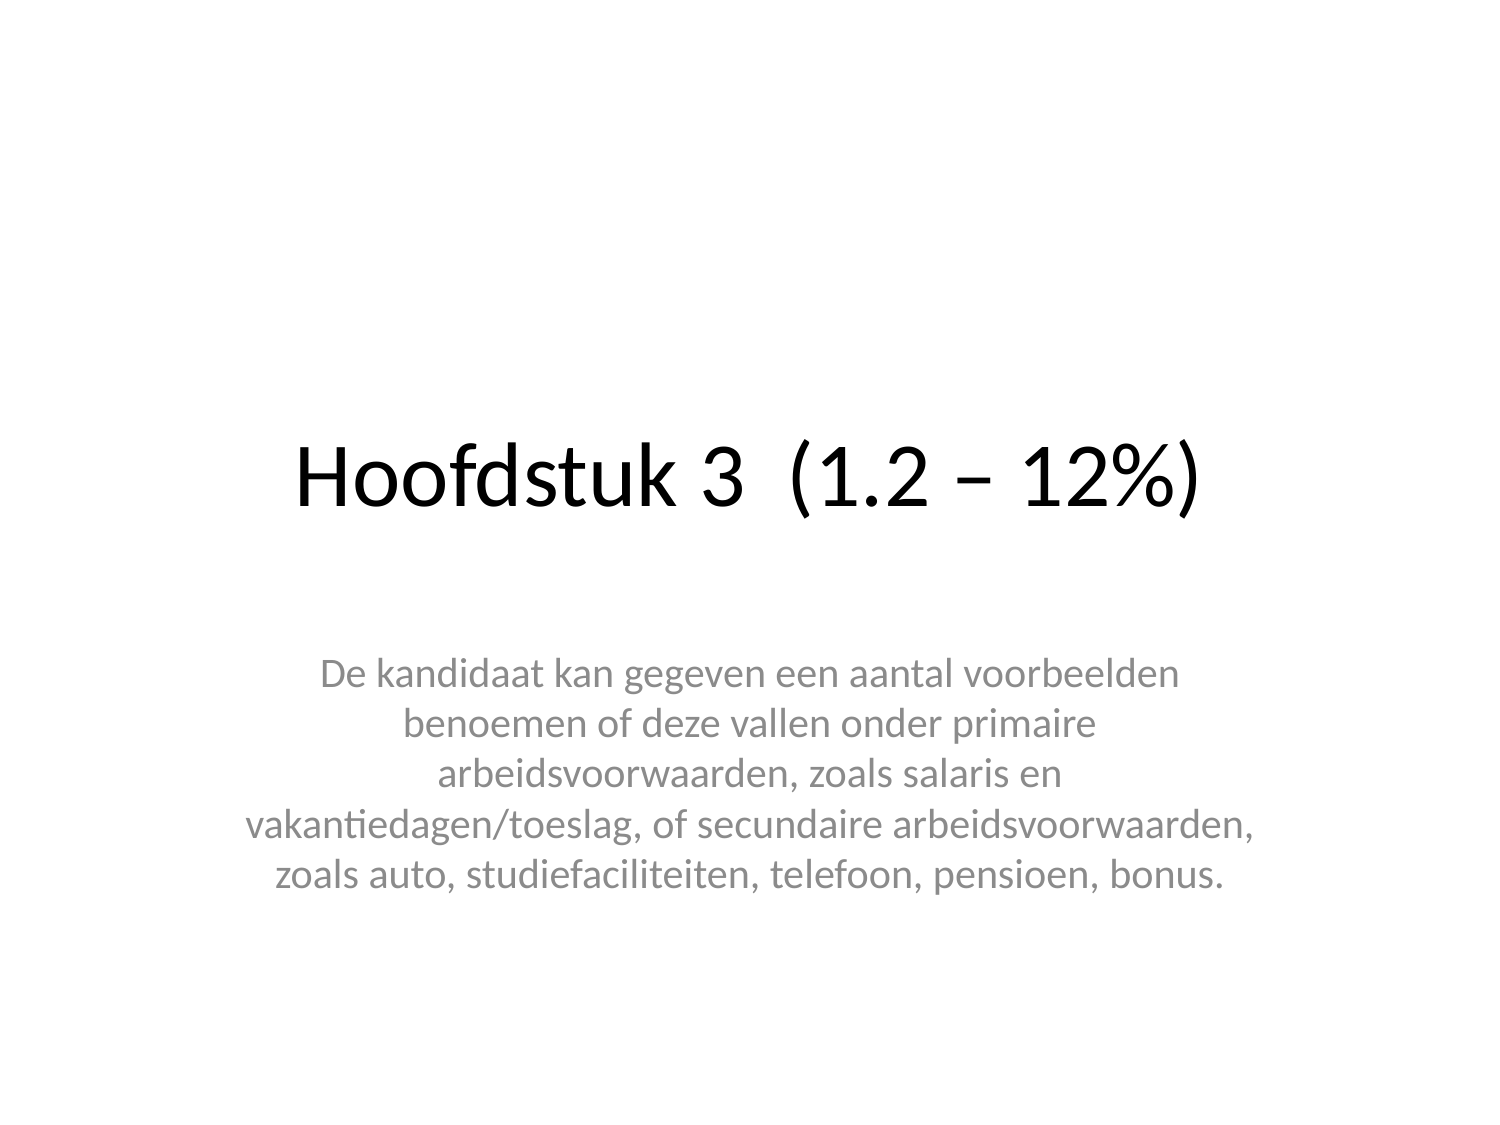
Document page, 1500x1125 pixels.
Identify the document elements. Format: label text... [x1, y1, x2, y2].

title Hoofdstuk 3 (1.2 – 12%) [112, 349, 1388, 591]
subtitle De kandidaat kan gegeven een aantal voorbeelden benoemen of deze vallen onder primaire arbeidsvoorwaarden, zoals salaris en vakantiedagen/toeslag, of secundaire arbeidsvoorwaarden, zoals auto, studiefaciliteiten, telefoon, pensioen, bonus. [225, 637, 1275, 925]
